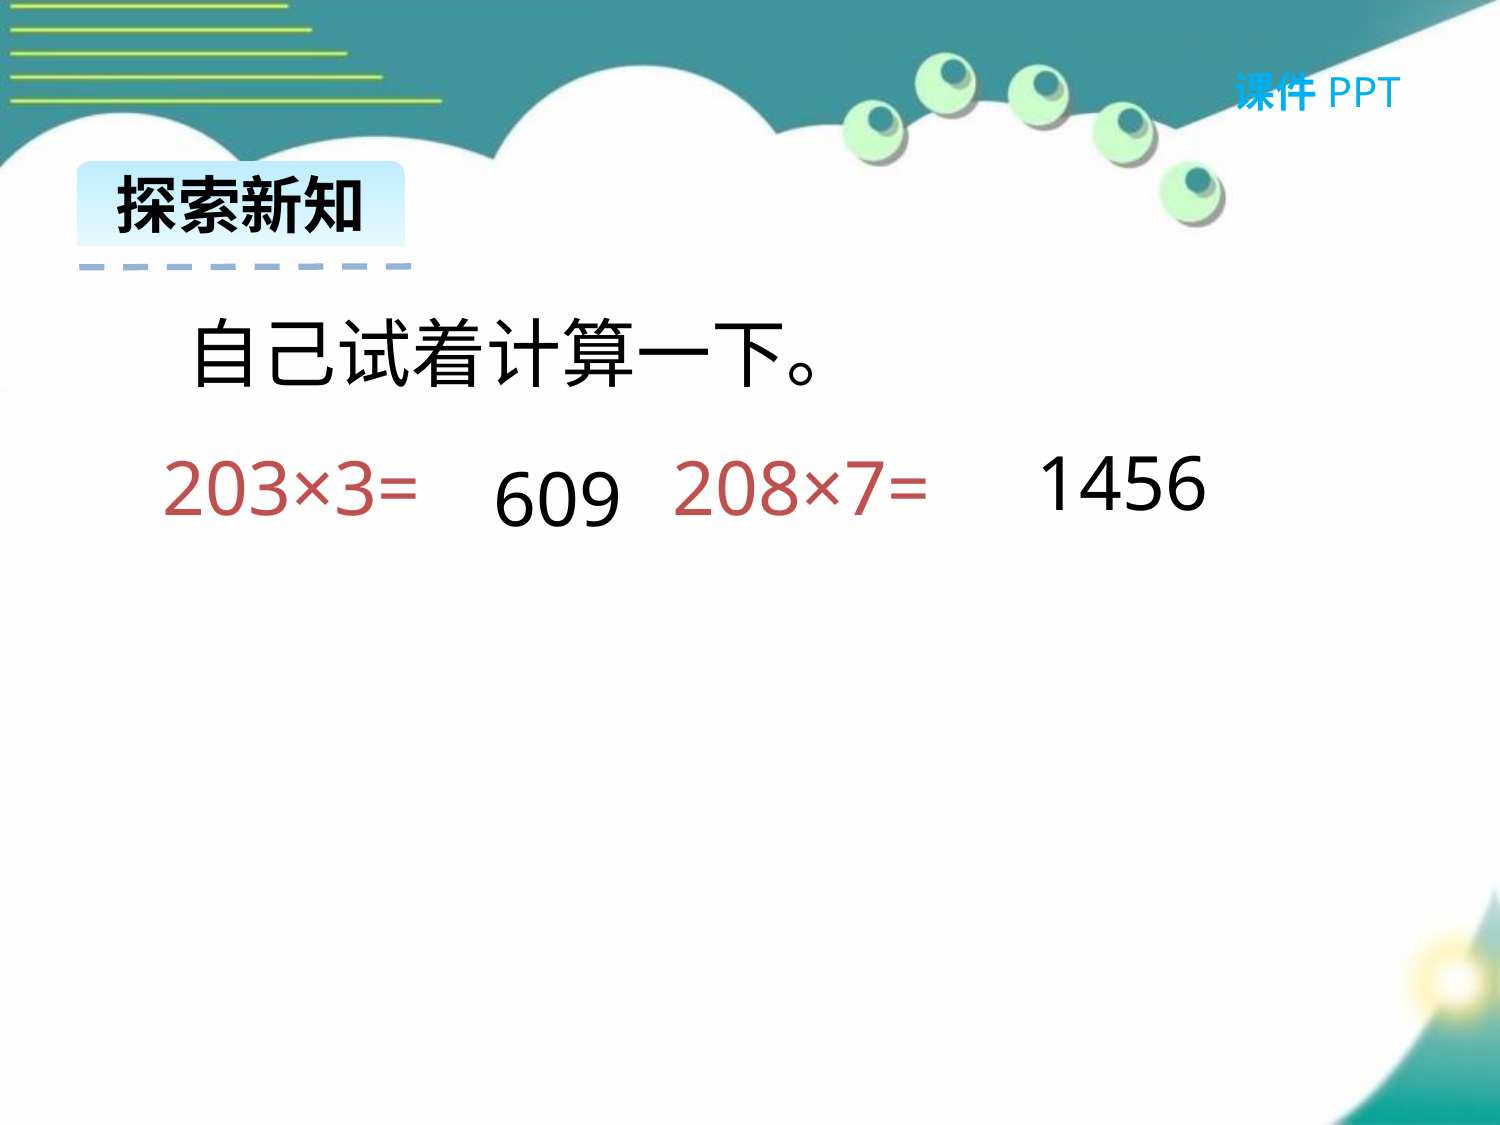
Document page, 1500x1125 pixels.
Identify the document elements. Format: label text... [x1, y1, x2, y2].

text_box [76, 160, 420, 268]
text_box 课件PPT [1218, 58, 1418, 124]
picture [0, 0, 1500, 1125]
text_box 609 [478, 444, 821, 549]
text_box 自己试着计算一下。 [171, 298, 927, 404]
text_box 1456 [1021, 428, 1364, 533]
text_box 203×3= 208×7= [147, 432, 1109, 538]
